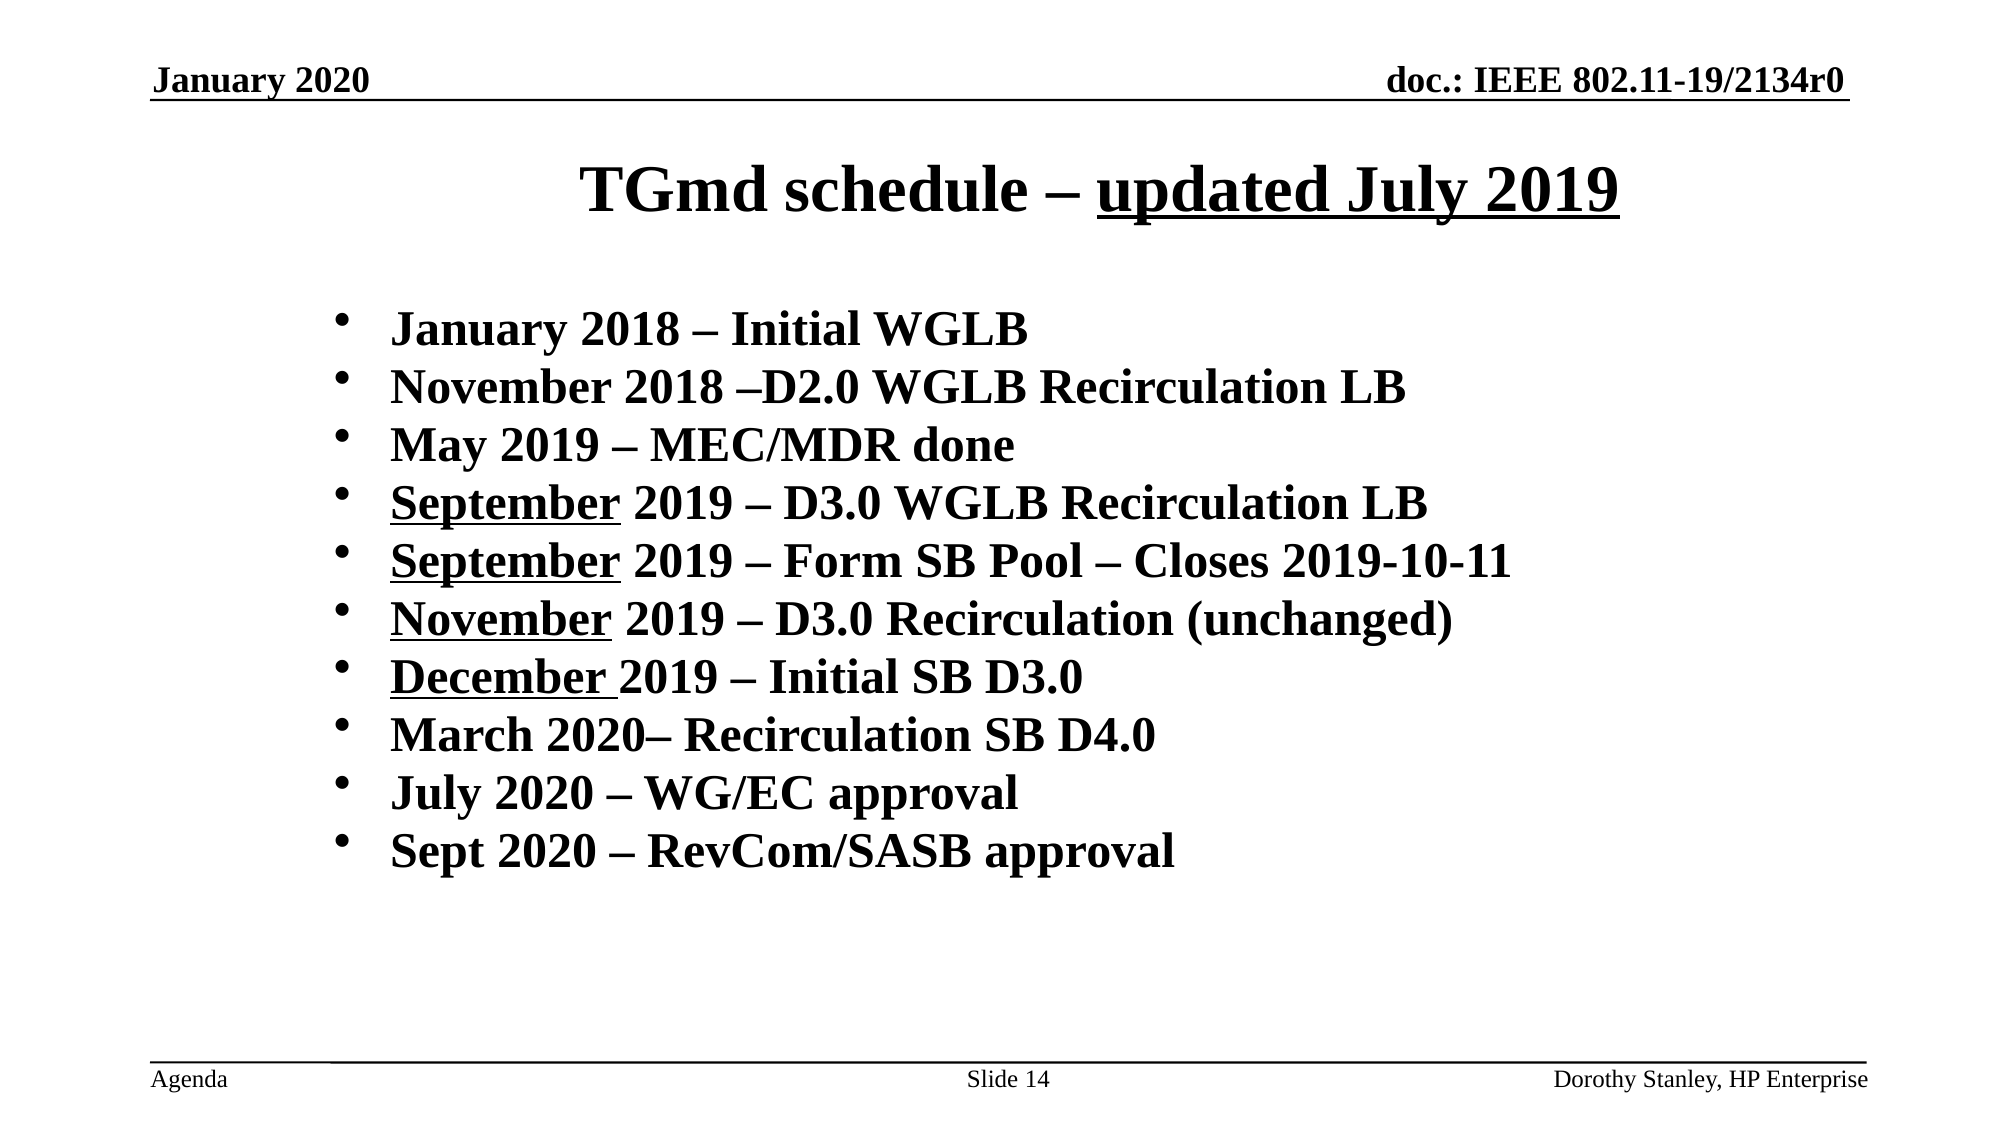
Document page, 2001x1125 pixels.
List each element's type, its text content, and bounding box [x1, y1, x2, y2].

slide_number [152, 54, 567, 100]
footer Dorothy Stanley, HP Enterprise [1549, 1062, 1869, 1093]
slide_number Slide 14 [964, 1062, 1053, 1093]
title TGmd schedule – updated July 2019 [362, 137, 1838, 299]
list January 2018 – Initial WGLB November 2018 –D2.0 WGLB Recirculation LB May 2019 – MEC/MDR done September 2019 – D3.0 WGLB Recirculation LB September 2019 – Form SB Pool – Closes 2019-10-11 November 2019 – D3.0 Recirculation (unchanged) December 2019 – Initial SB D3.0 March 2020– Recirculation SB D4.0 July 2020 – WG/EC approval Sept 2020 – RevCom/SASB approval [318, 299, 1838, 938]
